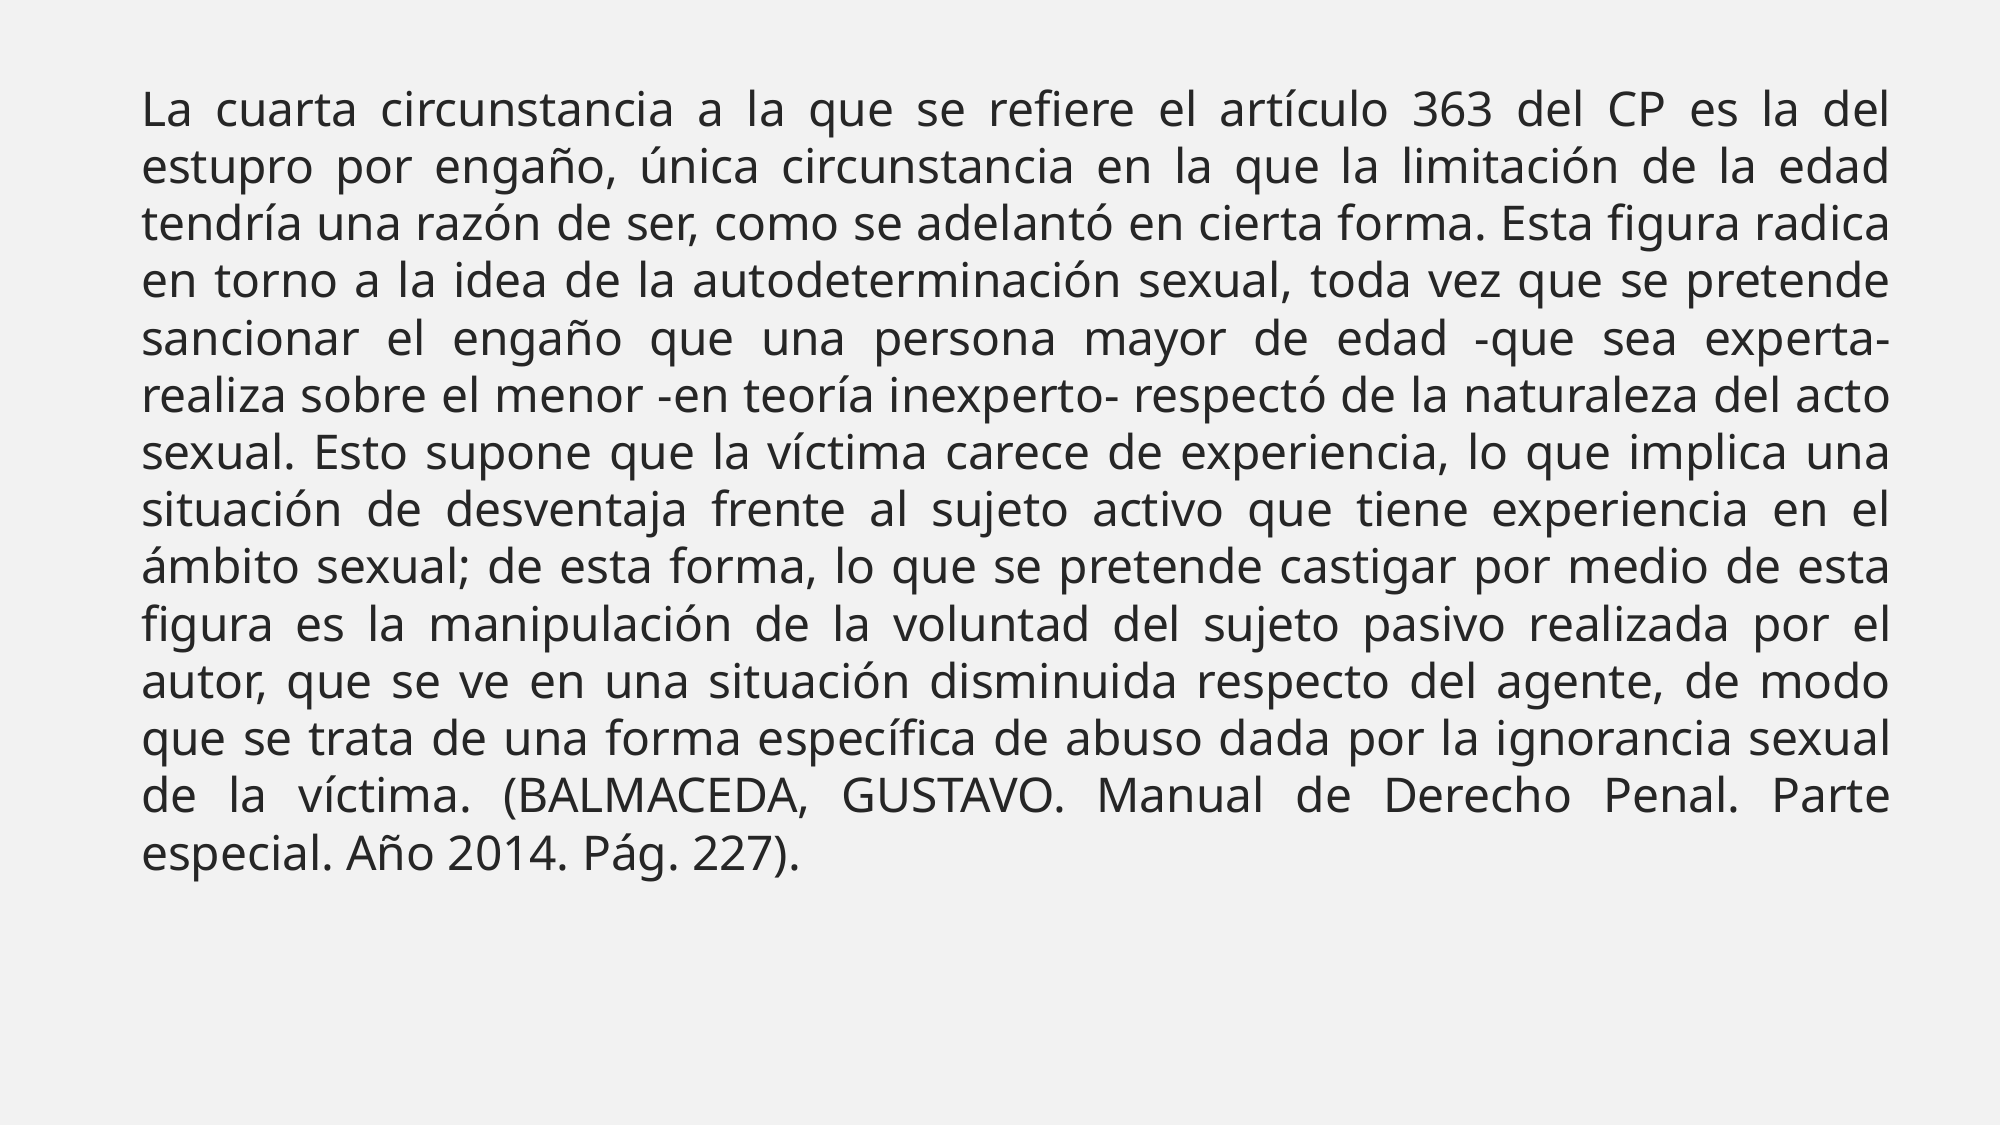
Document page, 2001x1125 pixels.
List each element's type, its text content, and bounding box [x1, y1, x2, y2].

list La cuarta circunstancia a la que se refiere el artículo 363 del CP es la del estupro por engaño, única circunstancia en la que la limitación de la edad tendría una razón de ser, como se adelantó en cierta forma. Esta figura radica en torno a la idea de la autodeterminación sexual, toda vez que se pretende sancionar el engaño que una persona mayor de edad -que sea experta- realiza sobre el menor -en teoría inexperto- respectó de la naturaleza del acto sexual. Esto supone que la víctima carece de experiencia, lo que implica una situación de desventaja frente al sujeto activo que tiene experiencia en el ámbito sexual; de esta forma, lo que se pretende castigar por medio de esta figura es la manipulación de la voluntad del sujeto pasivo realizada por el autor, que se ve en una situación disminuida respecto del agente, de modo que se trata de una forma específica de abuso dada por la ignorancia sexual de la víctima. (BALMACEDA, GUSTAVO. Manual de Derecho Penal. Parte especial. Año 2014. Pág. 227). [126, 71, 1908, 942]
